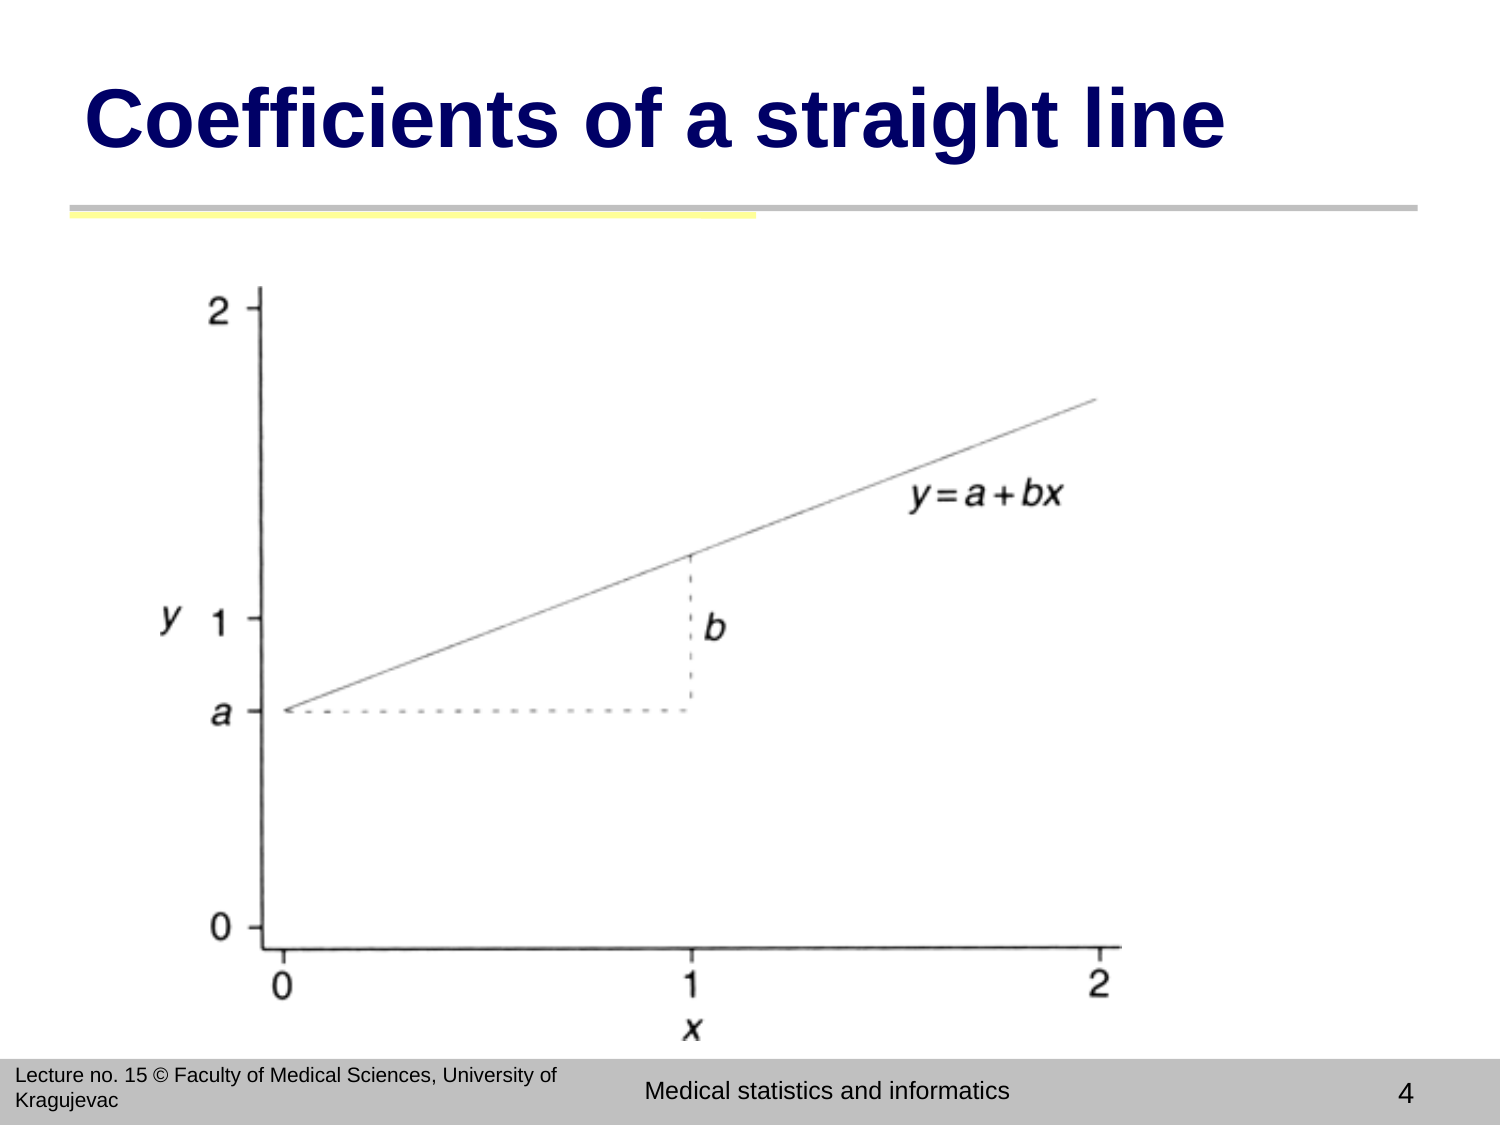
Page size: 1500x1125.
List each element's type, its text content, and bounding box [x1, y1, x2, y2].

slide_number Lecture no. 15 © Faculty of Medical Sciences, University of Kragujevac [0, 1053, 616, 1108]
footer Medical statistics and informatics [512, 1066, 1144, 1125]
title Coefficients of a straight line [69, 19, 1426, 208]
picture [160, 286, 1122, 1041]
slide_number 4 [1164, 1066, 1430, 1125]
